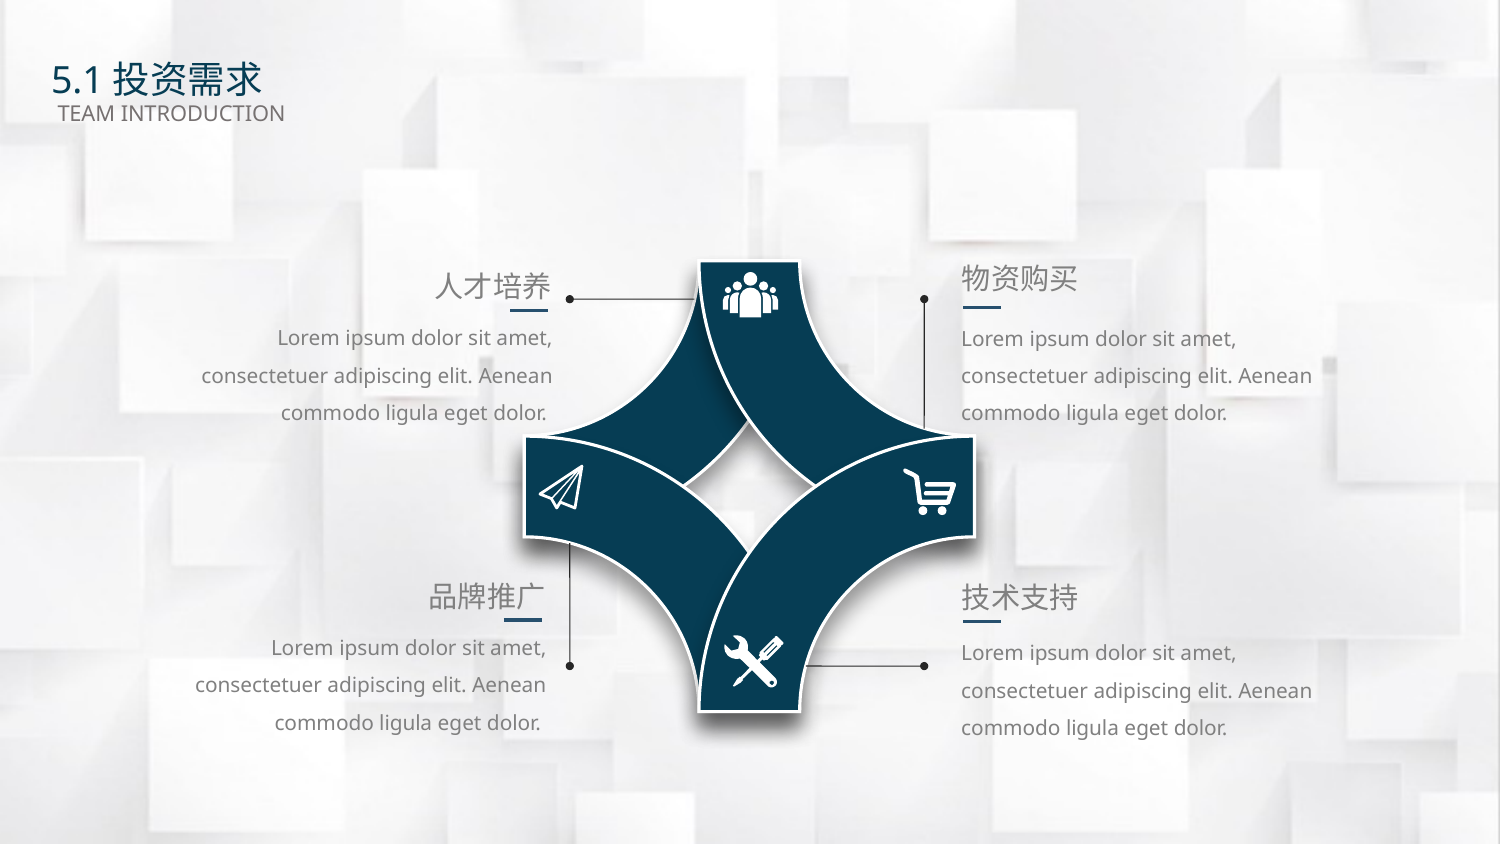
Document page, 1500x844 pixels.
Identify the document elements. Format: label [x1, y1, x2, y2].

text_box [523, 321, 735, 486]
text_box [697, 435, 976, 713]
text_box [722, 286, 779, 318]
text_box [758, 281, 769, 291]
text_box [178, 260, 568, 434]
text_box [743, 272, 758, 286]
text_box [538, 464, 584, 510]
picture [0, 0, 1500, 844]
text_box [697, 259, 951, 486]
text_box [568, 295, 695, 304]
text_box [57, 44, 302, 134]
text_box [946, 253, 1336, 435]
text_box [901, 467, 958, 516]
text_box [946, 572, 1336, 749]
text_box [805, 661, 929, 671]
text_box [732, 281, 742, 291]
text_box [920, 294, 929, 429]
text_box [565, 543, 574, 671]
text_box [523, 435, 747, 663]
text_box [724, 635, 784, 688]
text_box [171, 570, 561, 744]
